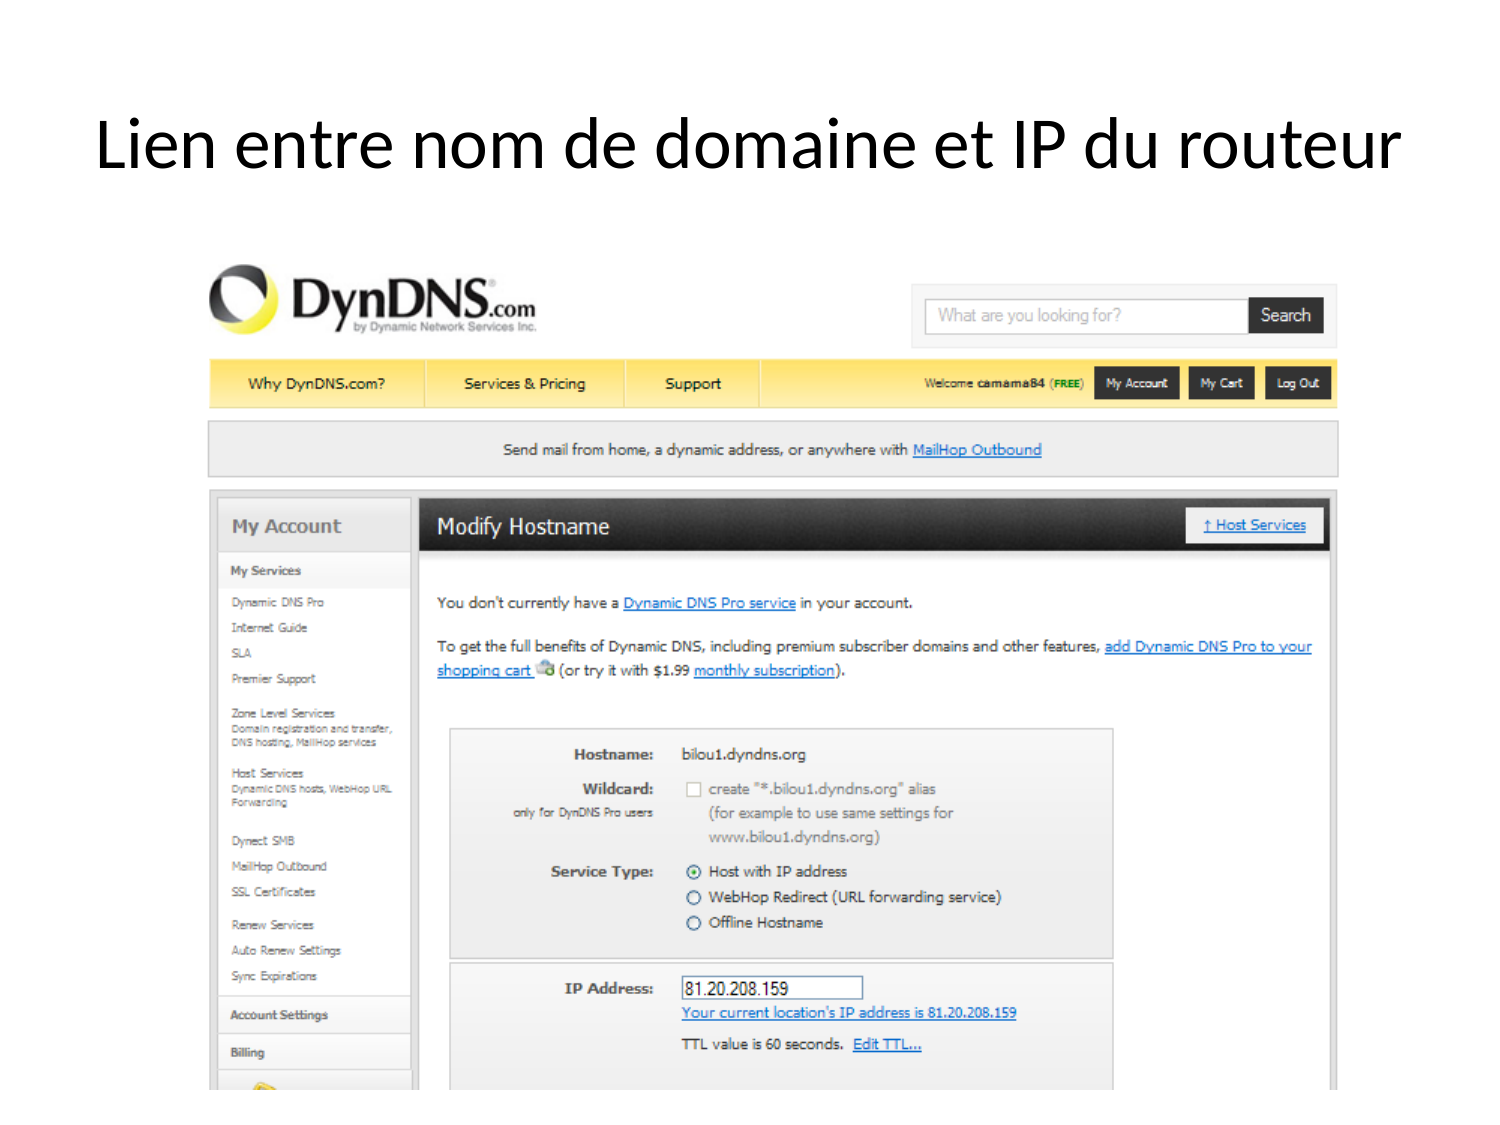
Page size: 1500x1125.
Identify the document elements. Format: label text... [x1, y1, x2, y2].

picture [198, 257, 1354, 1091]
title Lien entre nom de domaine et IP du routeur [75, 45, 1425, 233]
